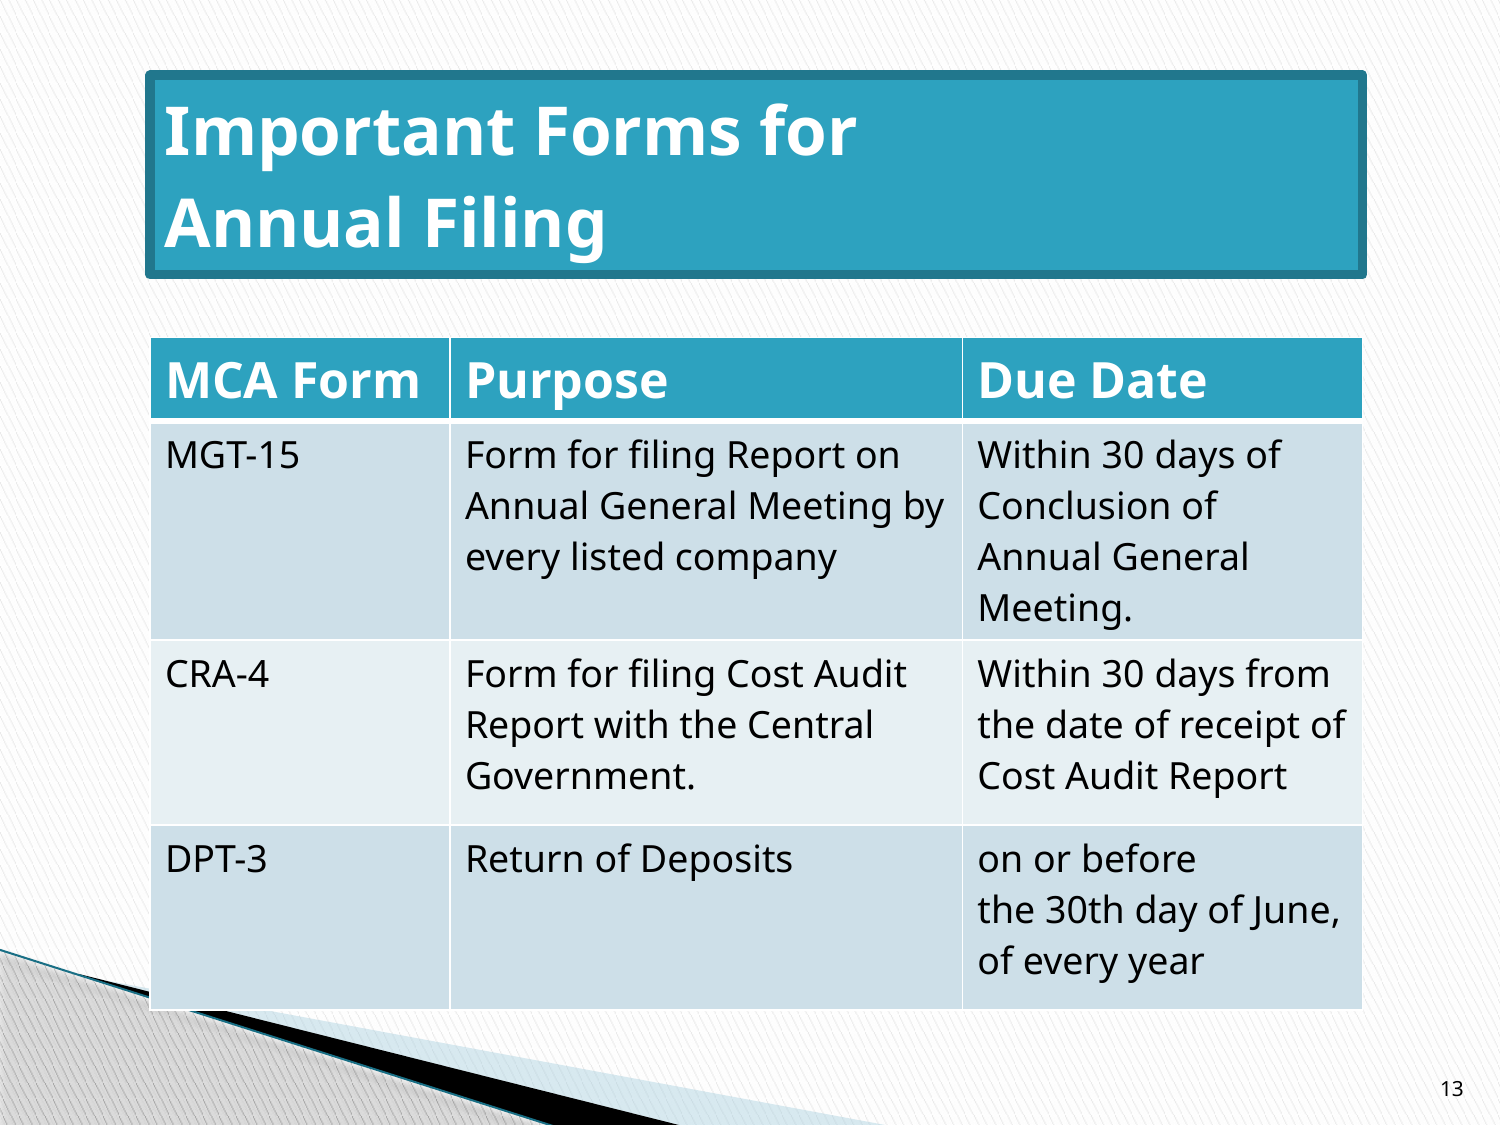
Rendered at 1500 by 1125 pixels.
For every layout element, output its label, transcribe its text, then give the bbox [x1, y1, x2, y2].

table_header Due Date [963, 338, 1362, 418]
table_cell Return of Deposits [451, 826, 962, 1009]
table_cell MGT-15 [151, 424, 449, 639]
title Important Forms for Annual Filing [145, 70, 1367, 279]
table_cell CRA-4 [151, 641, 449, 824]
table_cell Form for filing Cost Audit Report with the Central Government. [451, 641, 962, 824]
table_cell Within 30 days from the date of receipt of Cost Audit Report [963, 641, 1362, 824]
table_cell Within 30 days of Conclusion of Annual General Meeting. [963, 424, 1362, 639]
table_header Purpose [451, 338, 962, 418]
table_header MCA Form [151, 338, 449, 418]
table_cell DPT-3 [151, 826, 449, 1009]
slide_number 13 [1418, 1051, 1479, 1112]
table_cell Form for filing Report on Annual General Meeting by every listed company [451, 424, 962, 639]
table_cell on or before the 30th day of June, of every year [963, 826, 1362, 1009]
